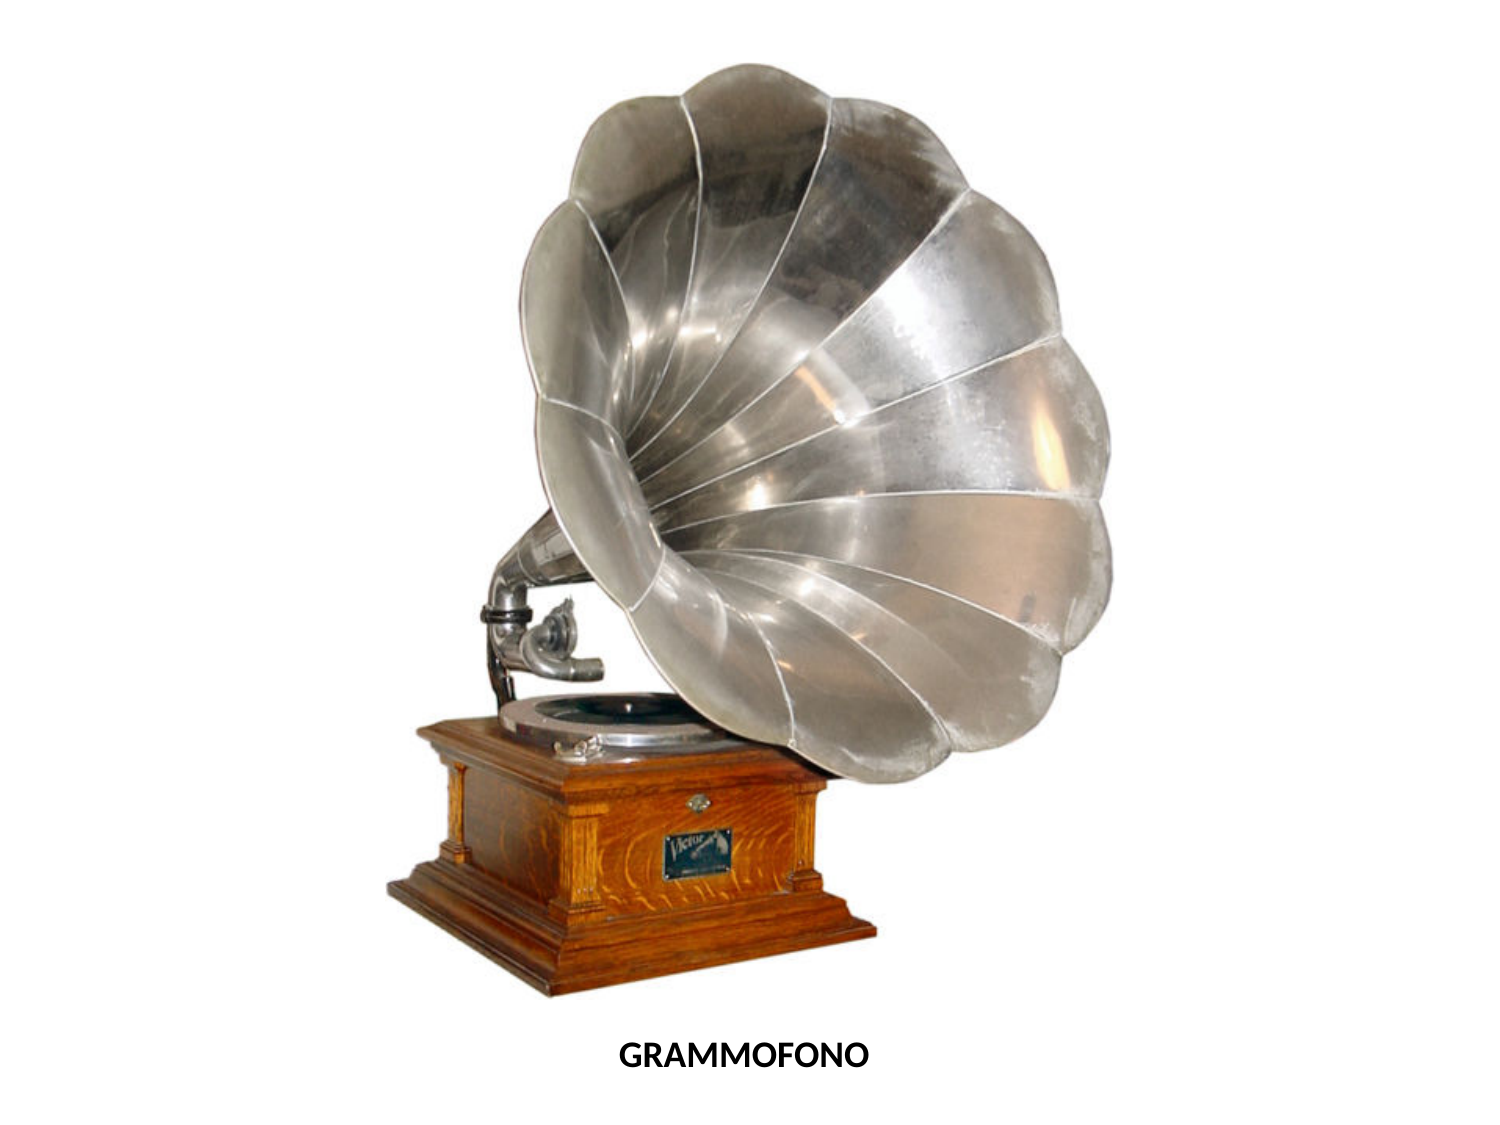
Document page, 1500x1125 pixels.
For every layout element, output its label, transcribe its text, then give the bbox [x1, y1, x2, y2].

text_box GRAMMOFONO [159, 1023, 1329, 1083]
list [384, 62, 1115, 1001]
